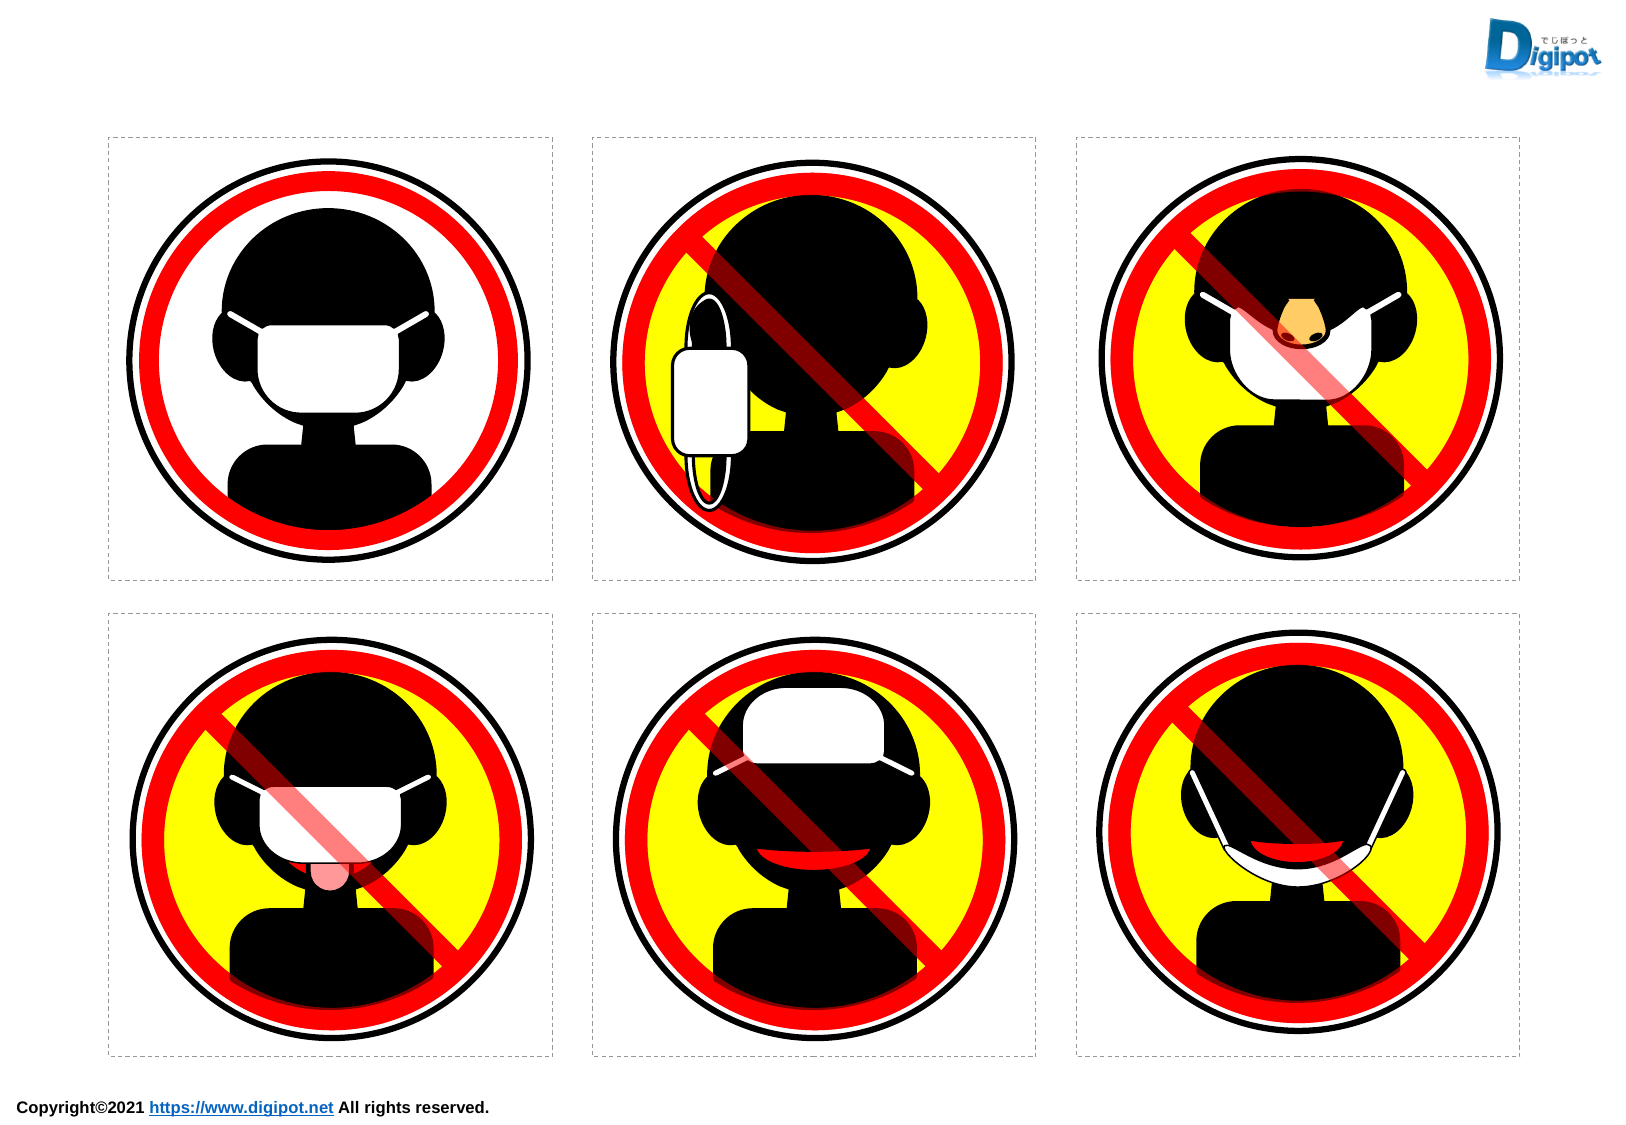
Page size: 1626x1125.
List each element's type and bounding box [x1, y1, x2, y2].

text_box [129, 161, 528, 560]
text_box [1101, 159, 1500, 558]
text_box [615, 639, 1015, 1039]
text_box [613, 162, 1012, 561]
picture [1485, 18, 1602, 82]
text_box [132, 639, 531, 1039]
text_box [1099, 632, 1498, 1031]
